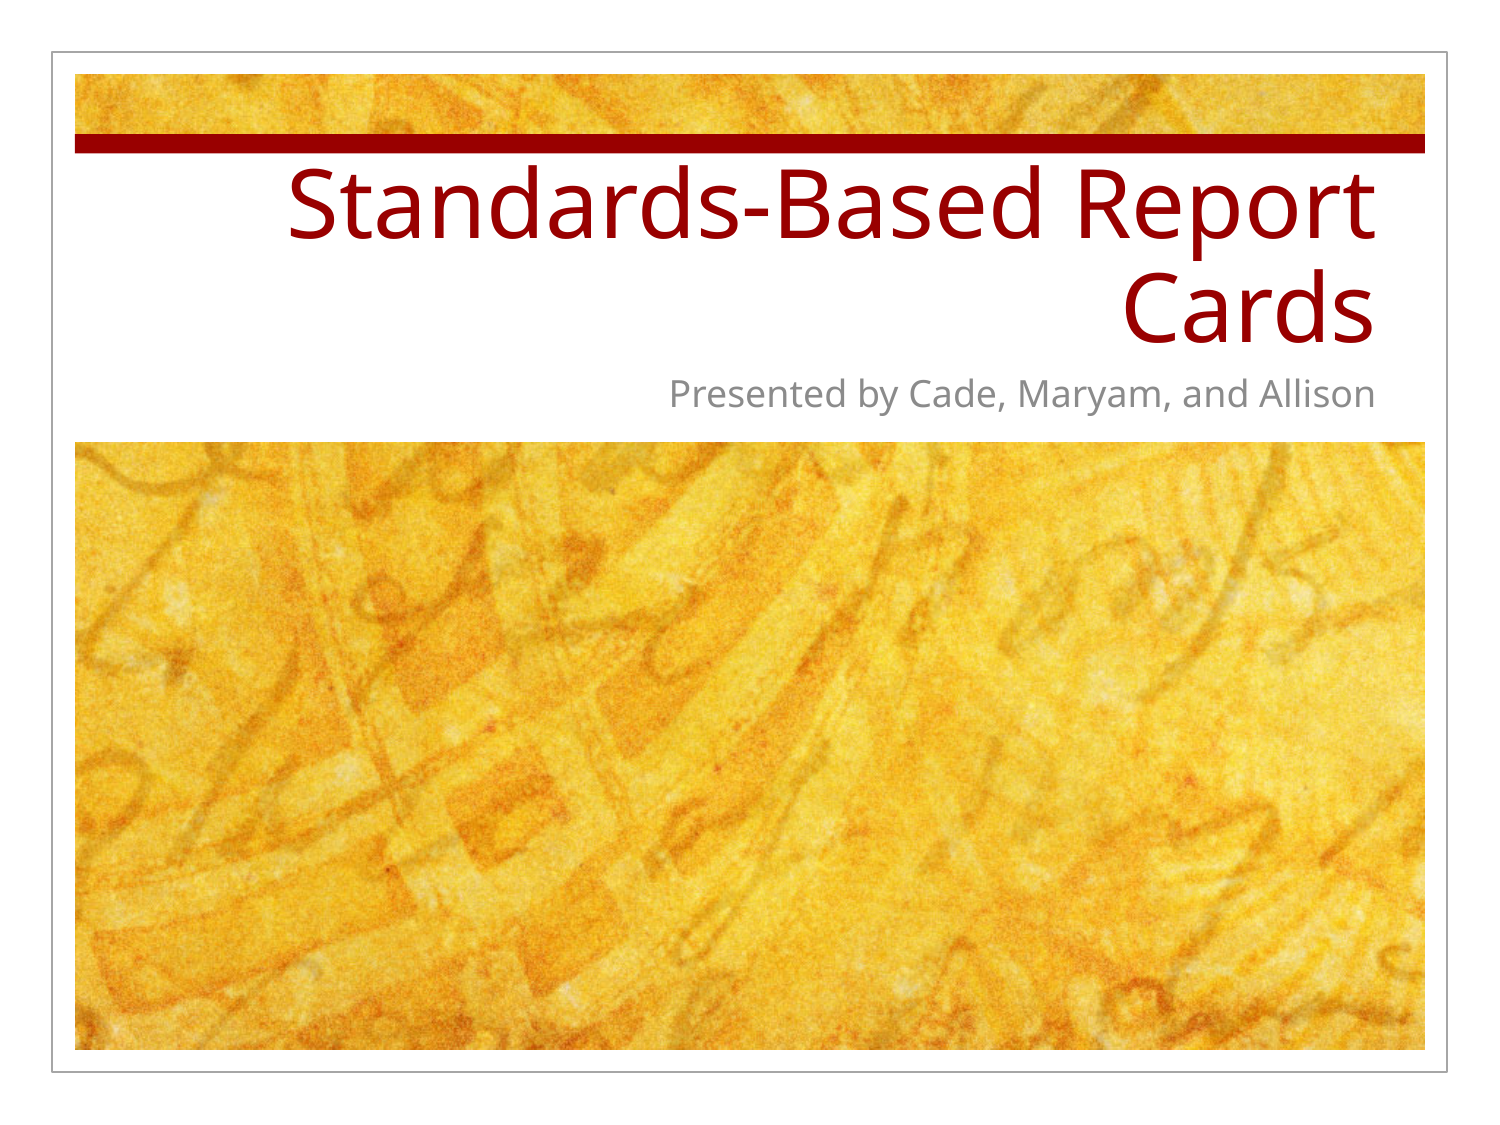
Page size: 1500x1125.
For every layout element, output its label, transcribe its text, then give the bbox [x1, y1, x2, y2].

subtitle Presented by Cade, Maryam, and Allison [112, 362, 1392, 439]
picture [75, 442, 1425, 1050]
picture [75, 74, 1425, 134]
title Standards-Based Report Cards [112, 158, 1392, 362]
